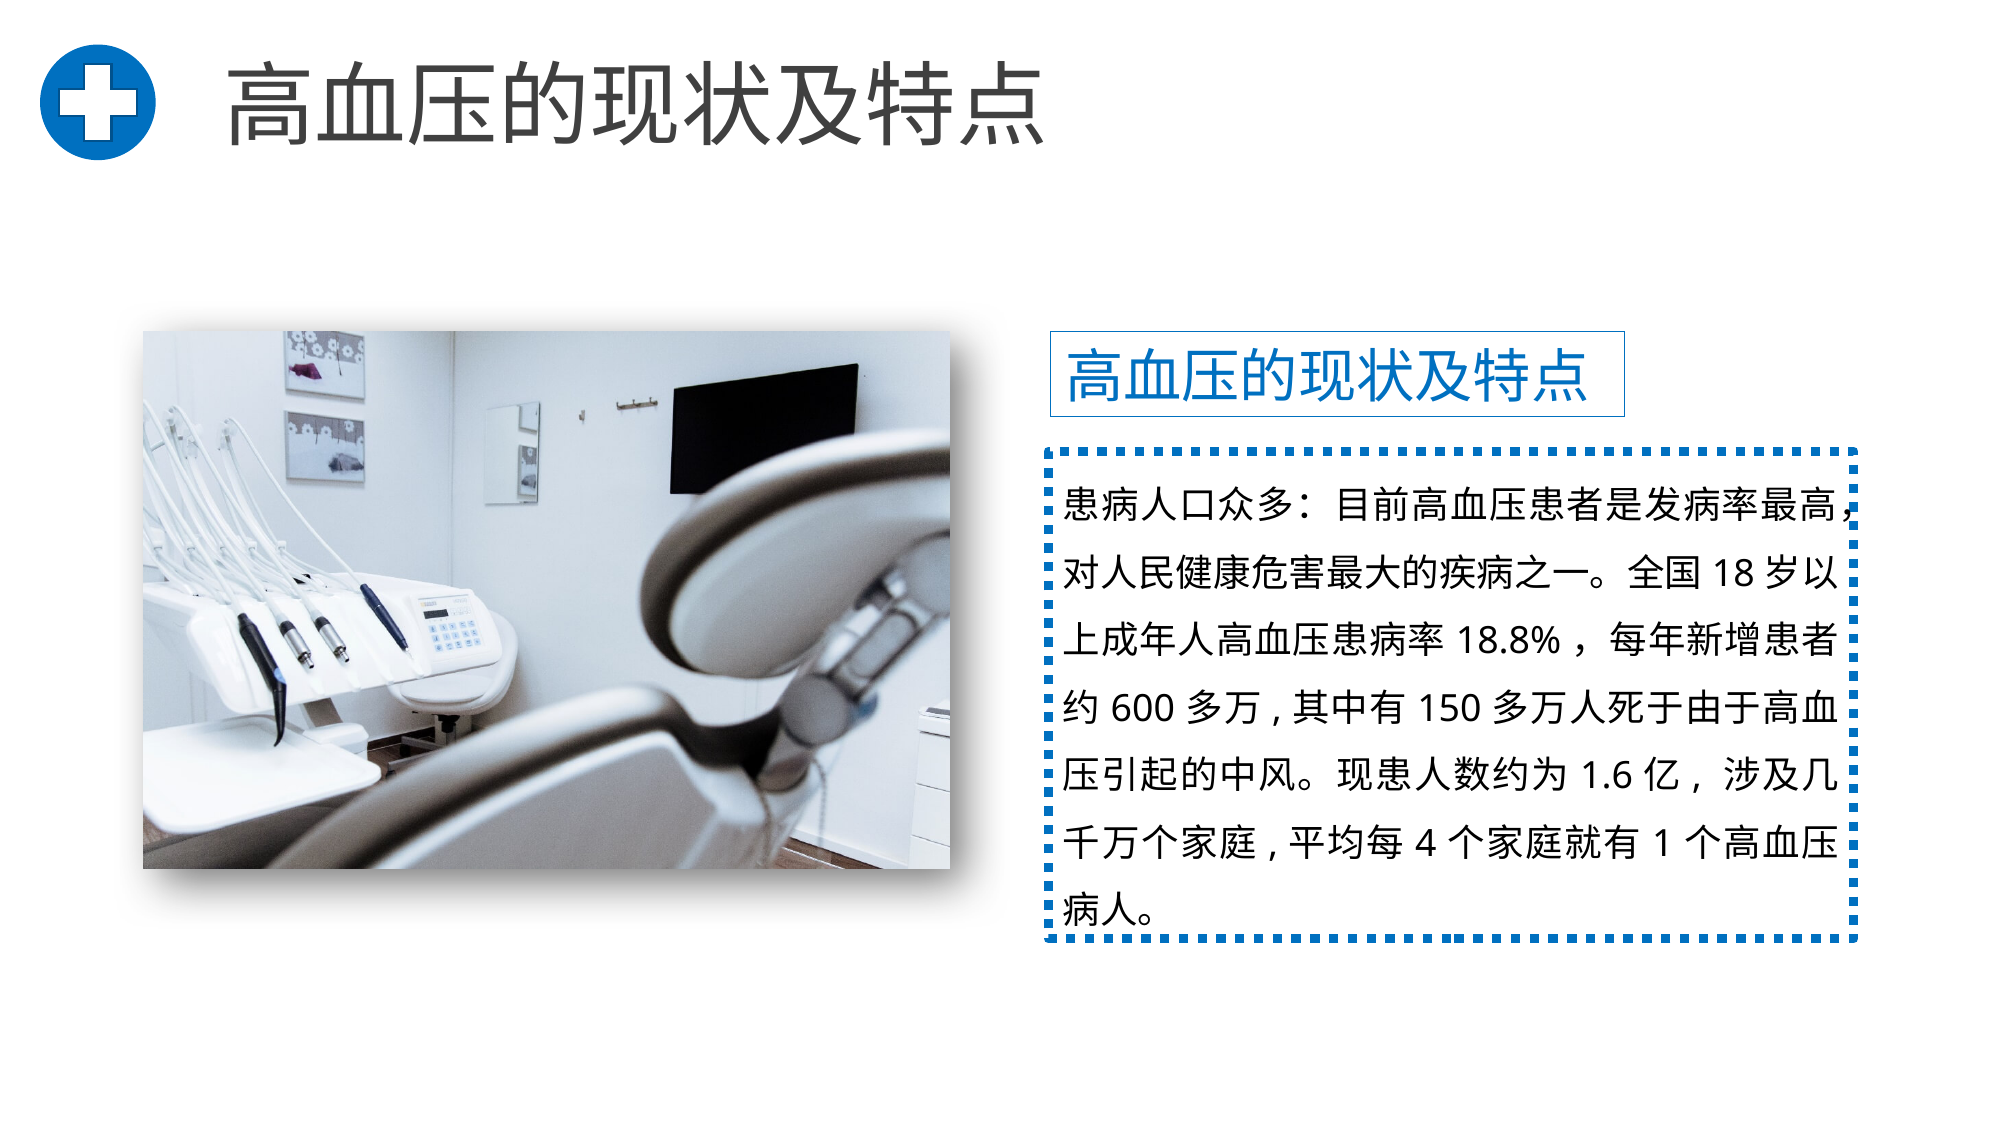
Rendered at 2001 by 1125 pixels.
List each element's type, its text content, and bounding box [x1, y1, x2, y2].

text_box 高血压的现状及特点 [1050, 331, 1625, 417]
text_box 高血压的现状及特点 [202, 36, 1071, 168]
text_box 患病人口众多：目前高血压患者是发病率最高，对人民健康危害最大的疾病之一。全国18岁以上成年人高血压患病率18.8%，每年新增患者约600多万,其中有150多万人死于由于高血压引起的中风。现患人数约为1.6亿, 涉及几千万个家庭,平均每4个家庭就有1个高血压病人。 [1048, 451, 1854, 939]
picture [143, 331, 950, 869]
